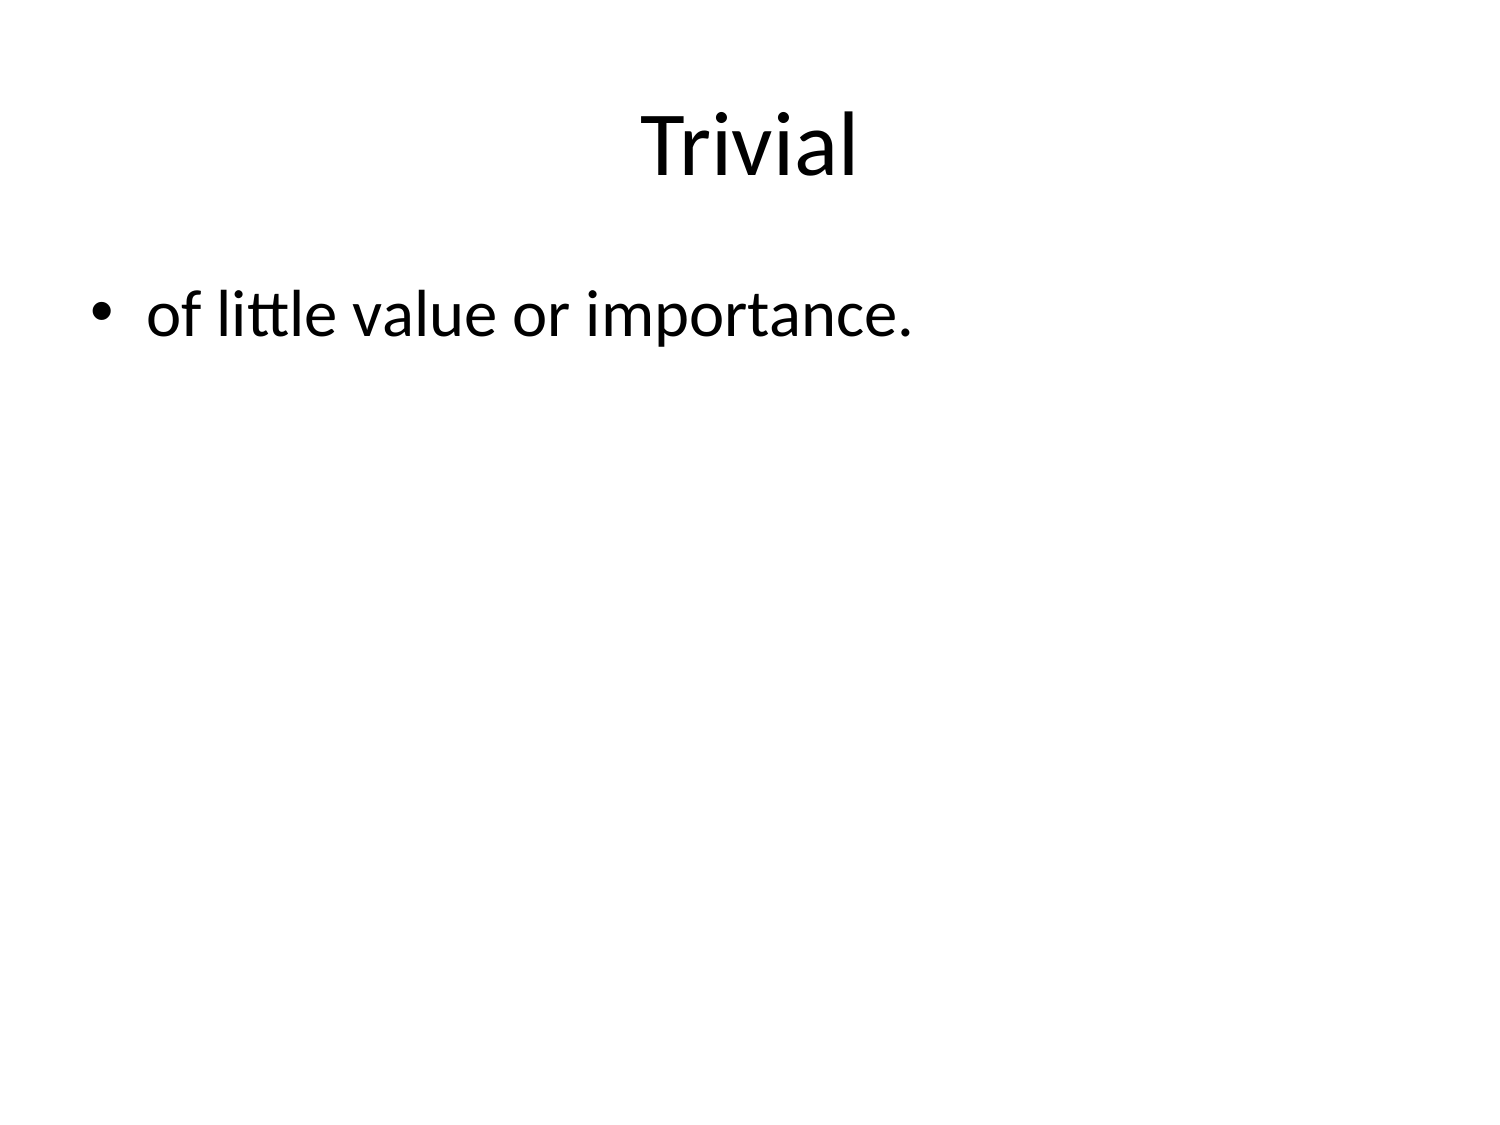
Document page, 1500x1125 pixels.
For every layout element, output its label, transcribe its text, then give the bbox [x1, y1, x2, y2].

list of little value or importance. [75, 262, 1425, 1005]
title Trivial [75, 45, 1425, 233]
